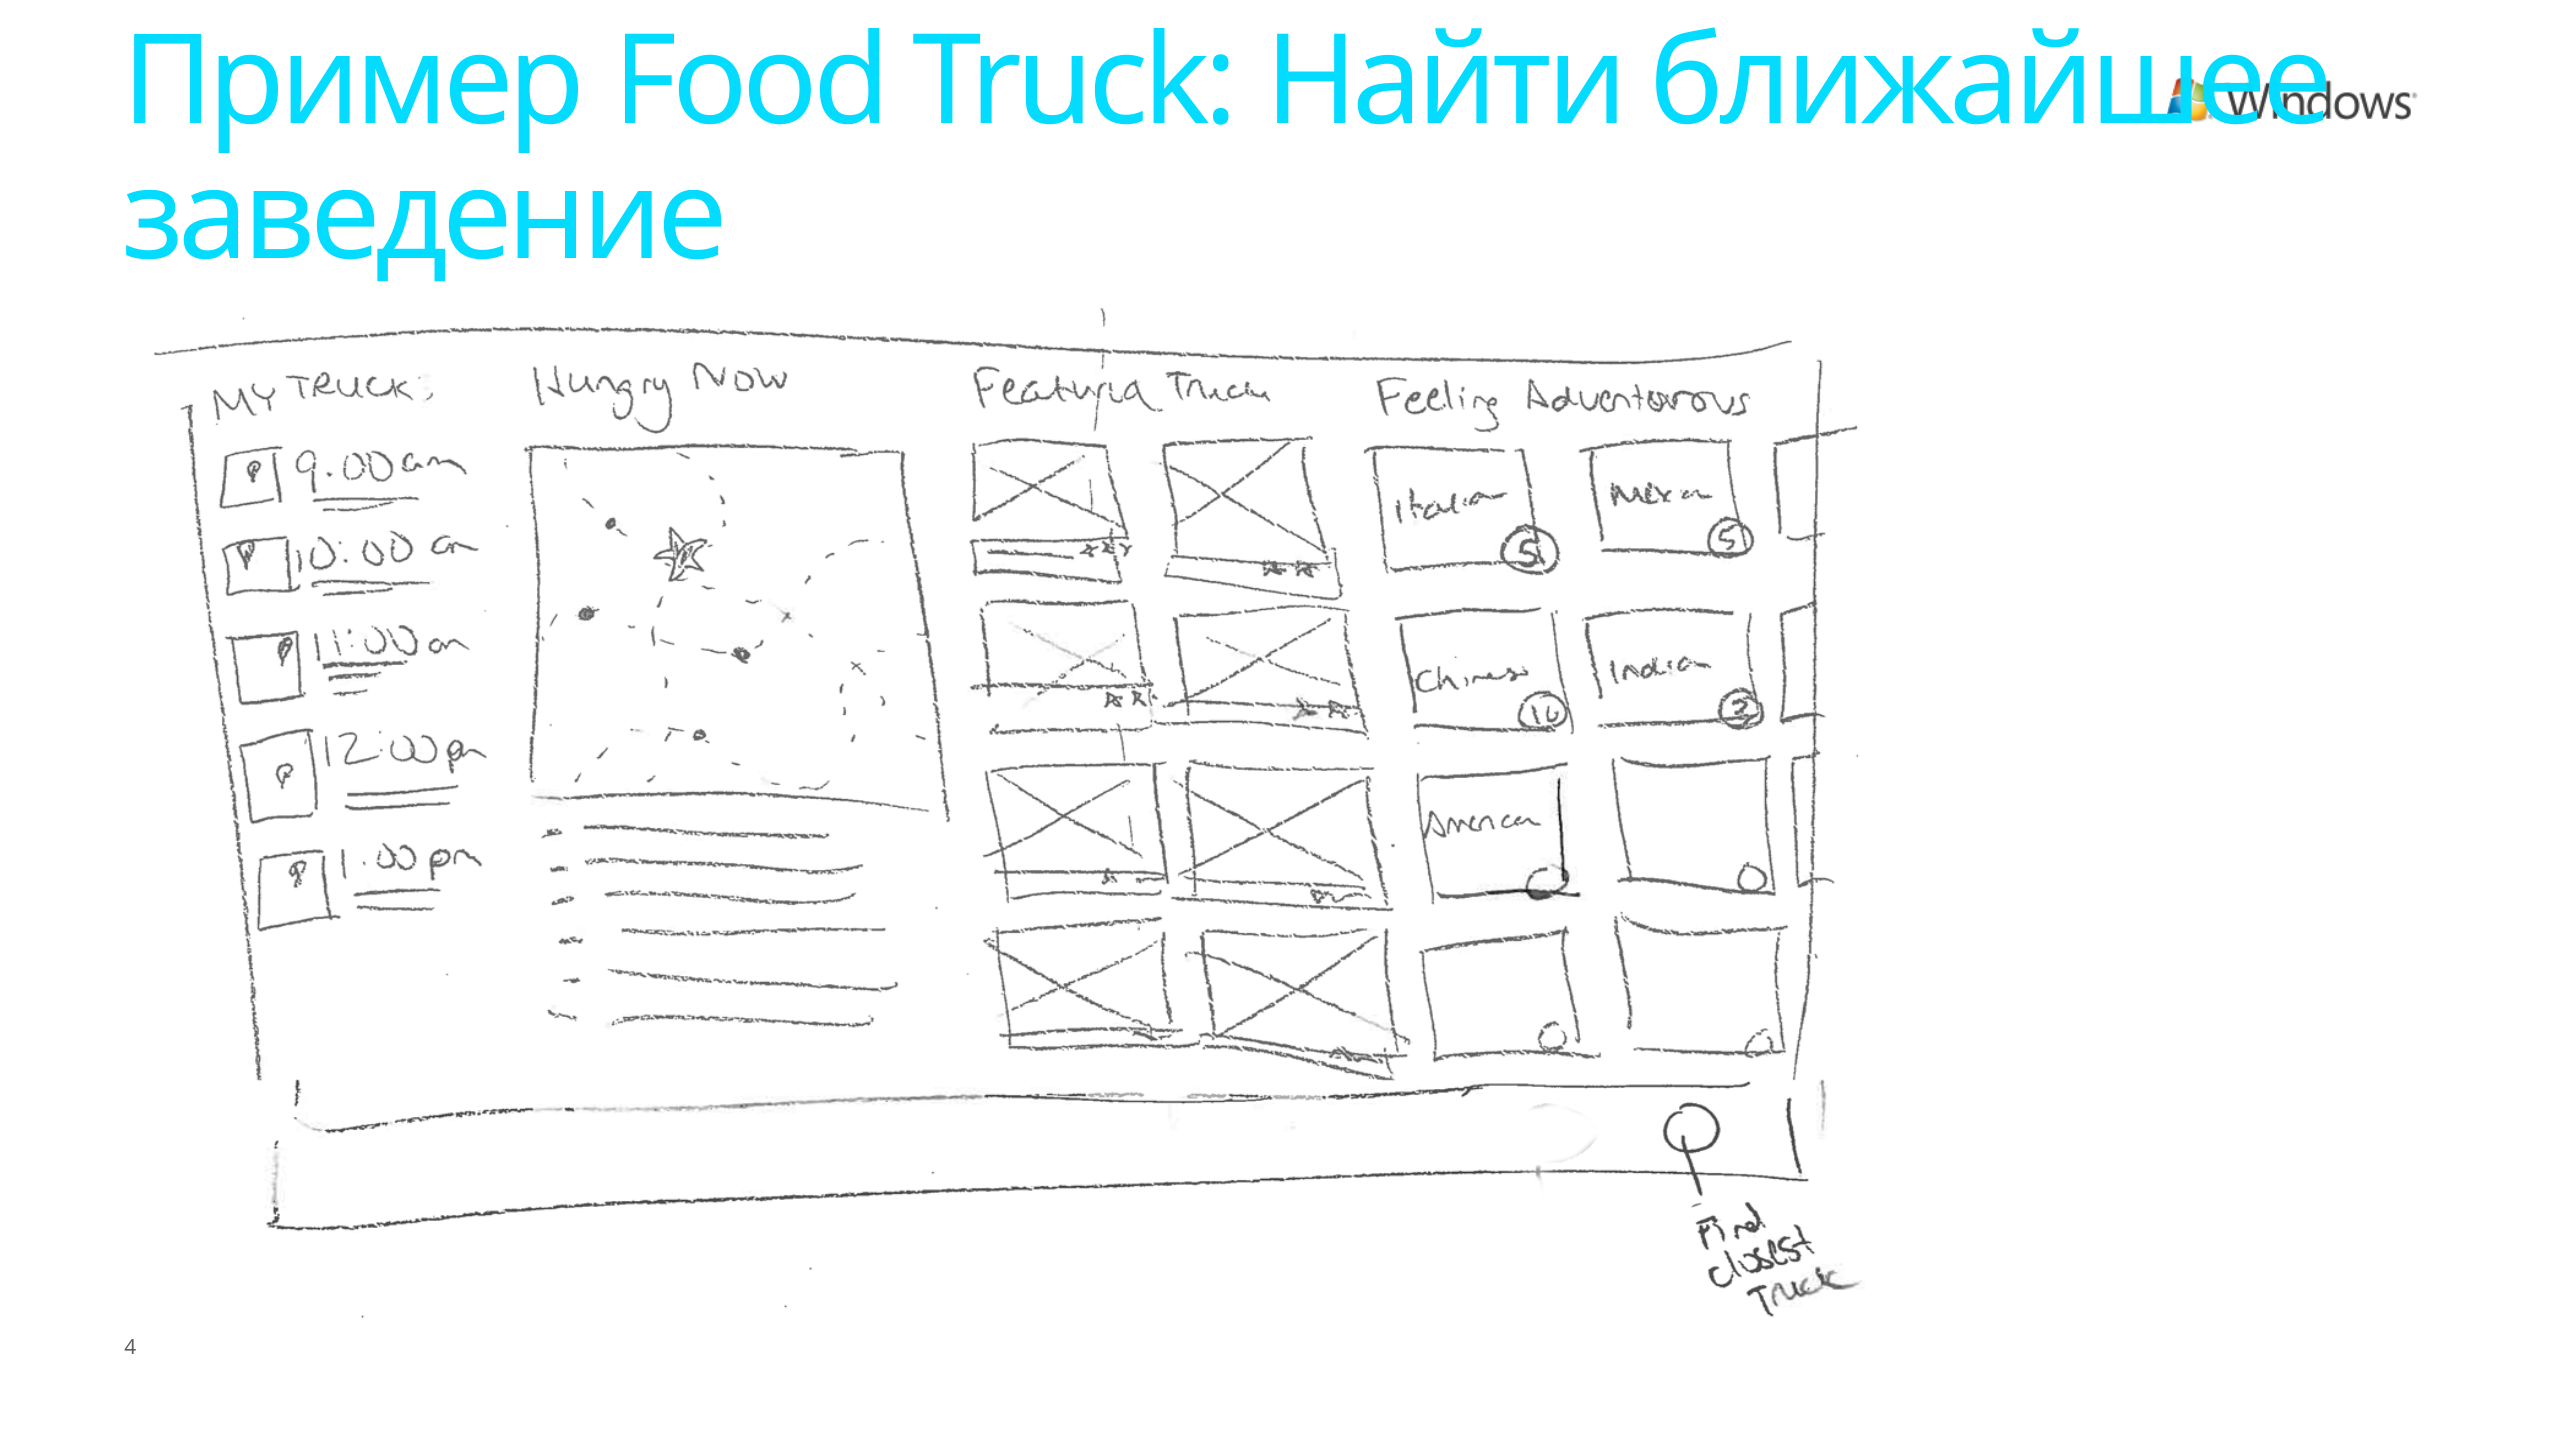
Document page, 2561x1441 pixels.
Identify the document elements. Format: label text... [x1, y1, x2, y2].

title Пример Food Truck: Найти ближайшее заведение [122, 48, 2465, 286]
picture [153, 284, 1939, 1327]
